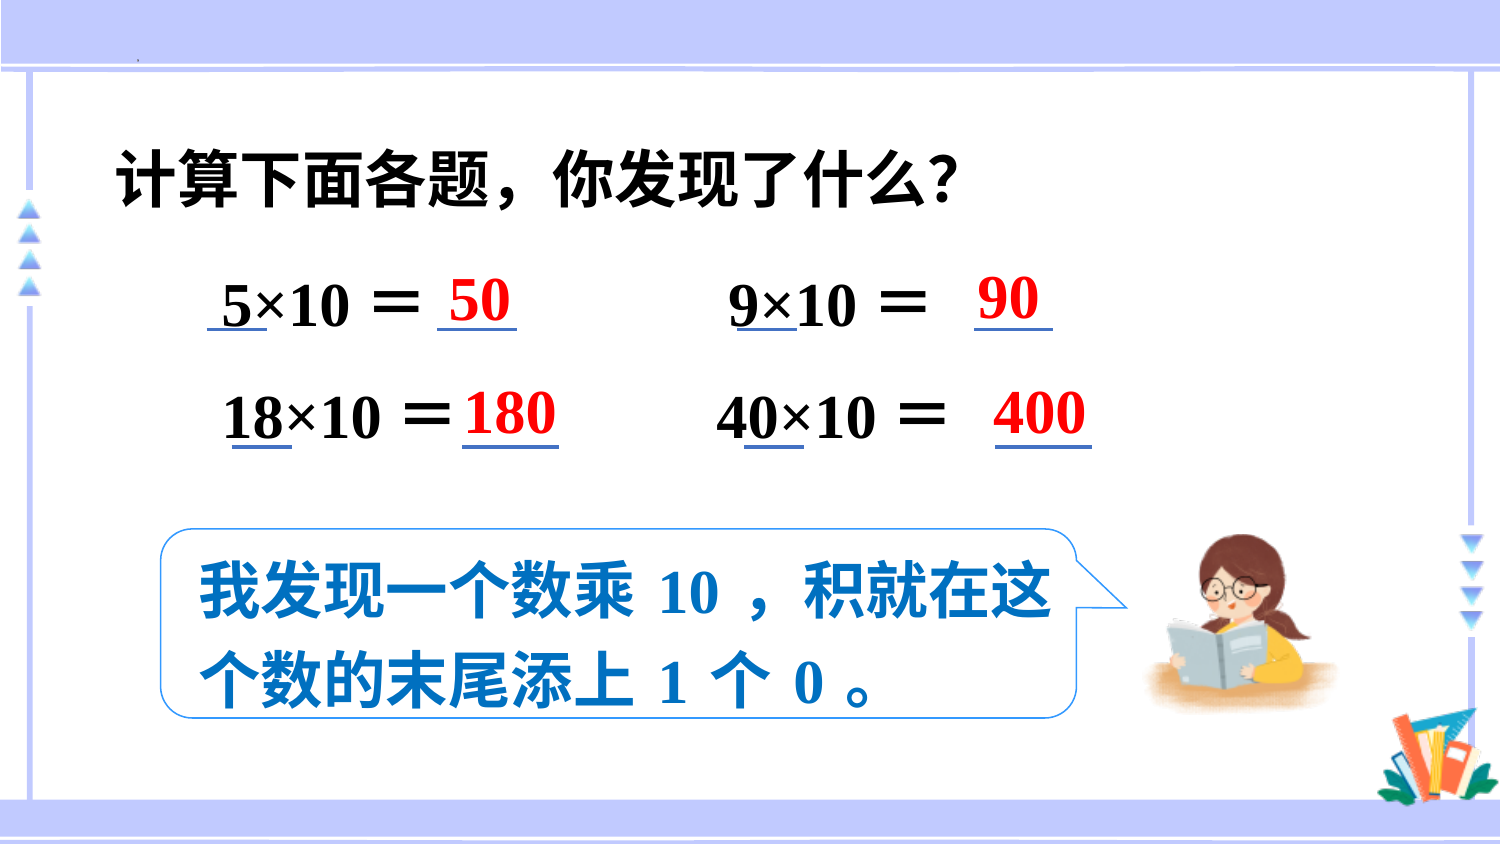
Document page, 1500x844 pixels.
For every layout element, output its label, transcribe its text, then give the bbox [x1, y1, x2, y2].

text_box 180 [448, 363, 693, 454]
picture [1376, 527, 1500, 808]
text_box 400 [978, 364, 1164, 454]
text_box 计算下面各题，你发现了什么？ [100, 132, 1223, 223]
text_box 50 [433, 250, 678, 341]
text_box 90 [962, 248, 1099, 338]
text_box 5×10＝ 9×10＝ 18×10＝ 40×10＝ [206, 219, 1144, 459]
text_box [160, 528, 1340, 726]
picture [14, 71, 48, 304]
